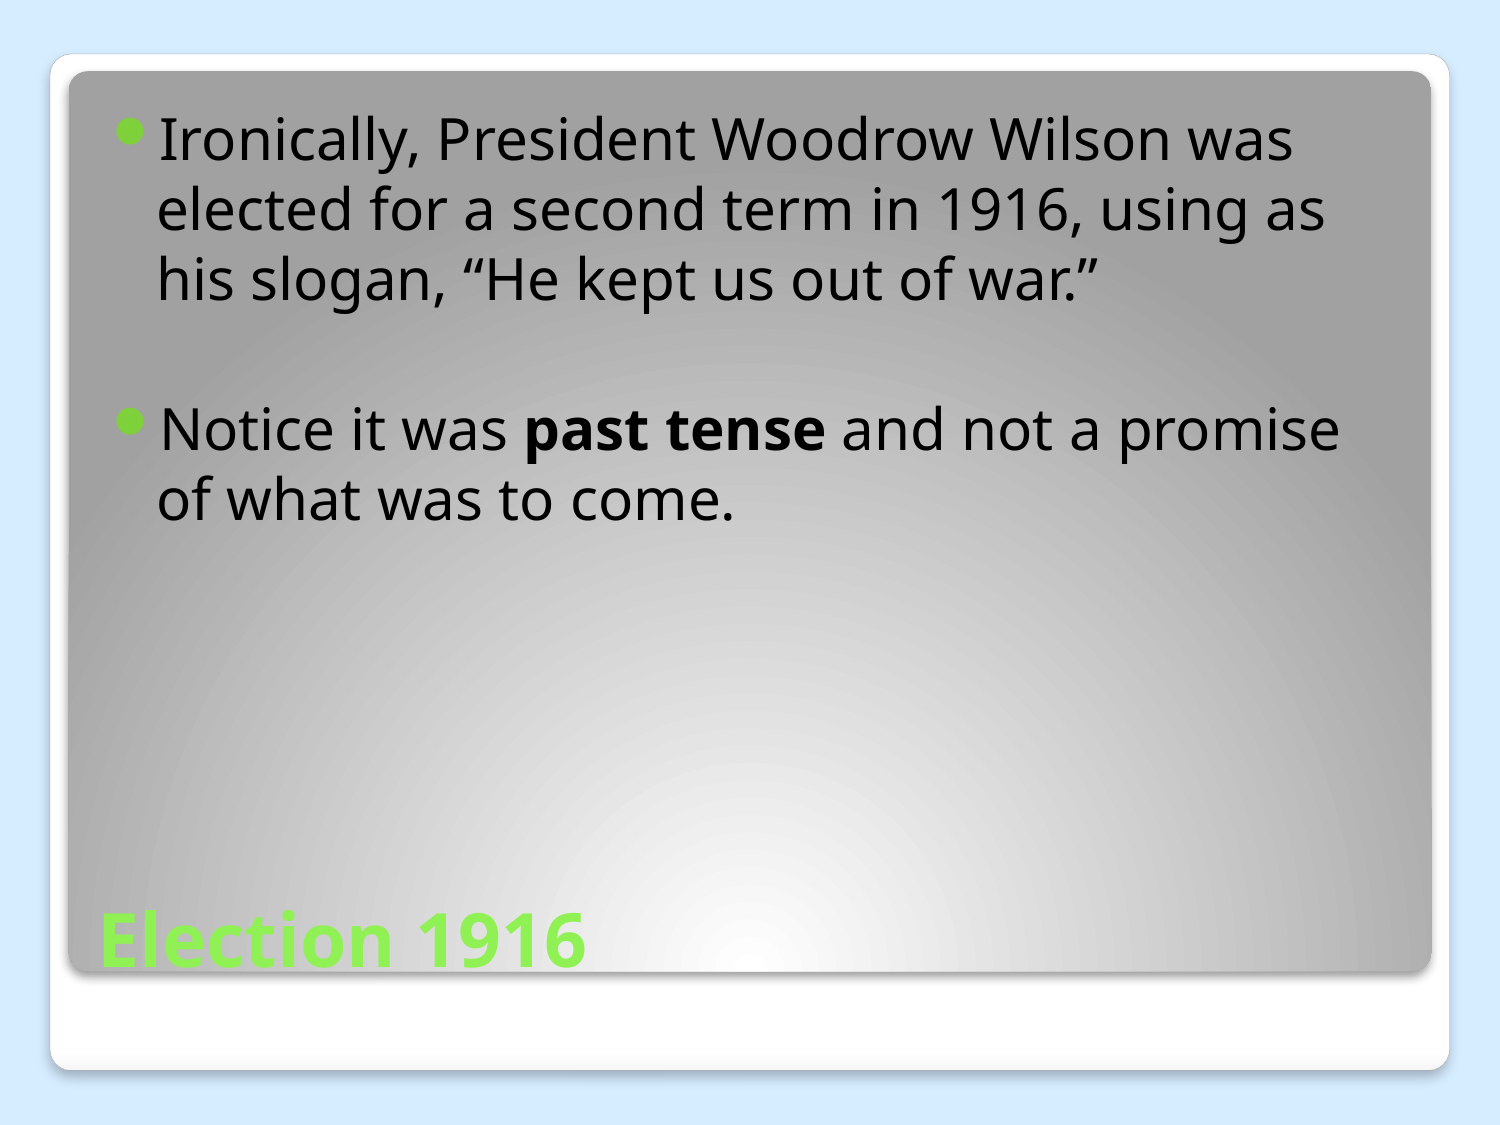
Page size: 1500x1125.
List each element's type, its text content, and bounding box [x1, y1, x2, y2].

title Election 1916 [82, 817, 1425, 990]
list Ironically, President Woodrow Wilson was elected for a second term in 1916, using as his slogan, “He kept us out of war.” Notice it was past tense and not a promise of what was to come. [82, 86, 1425, 774]
